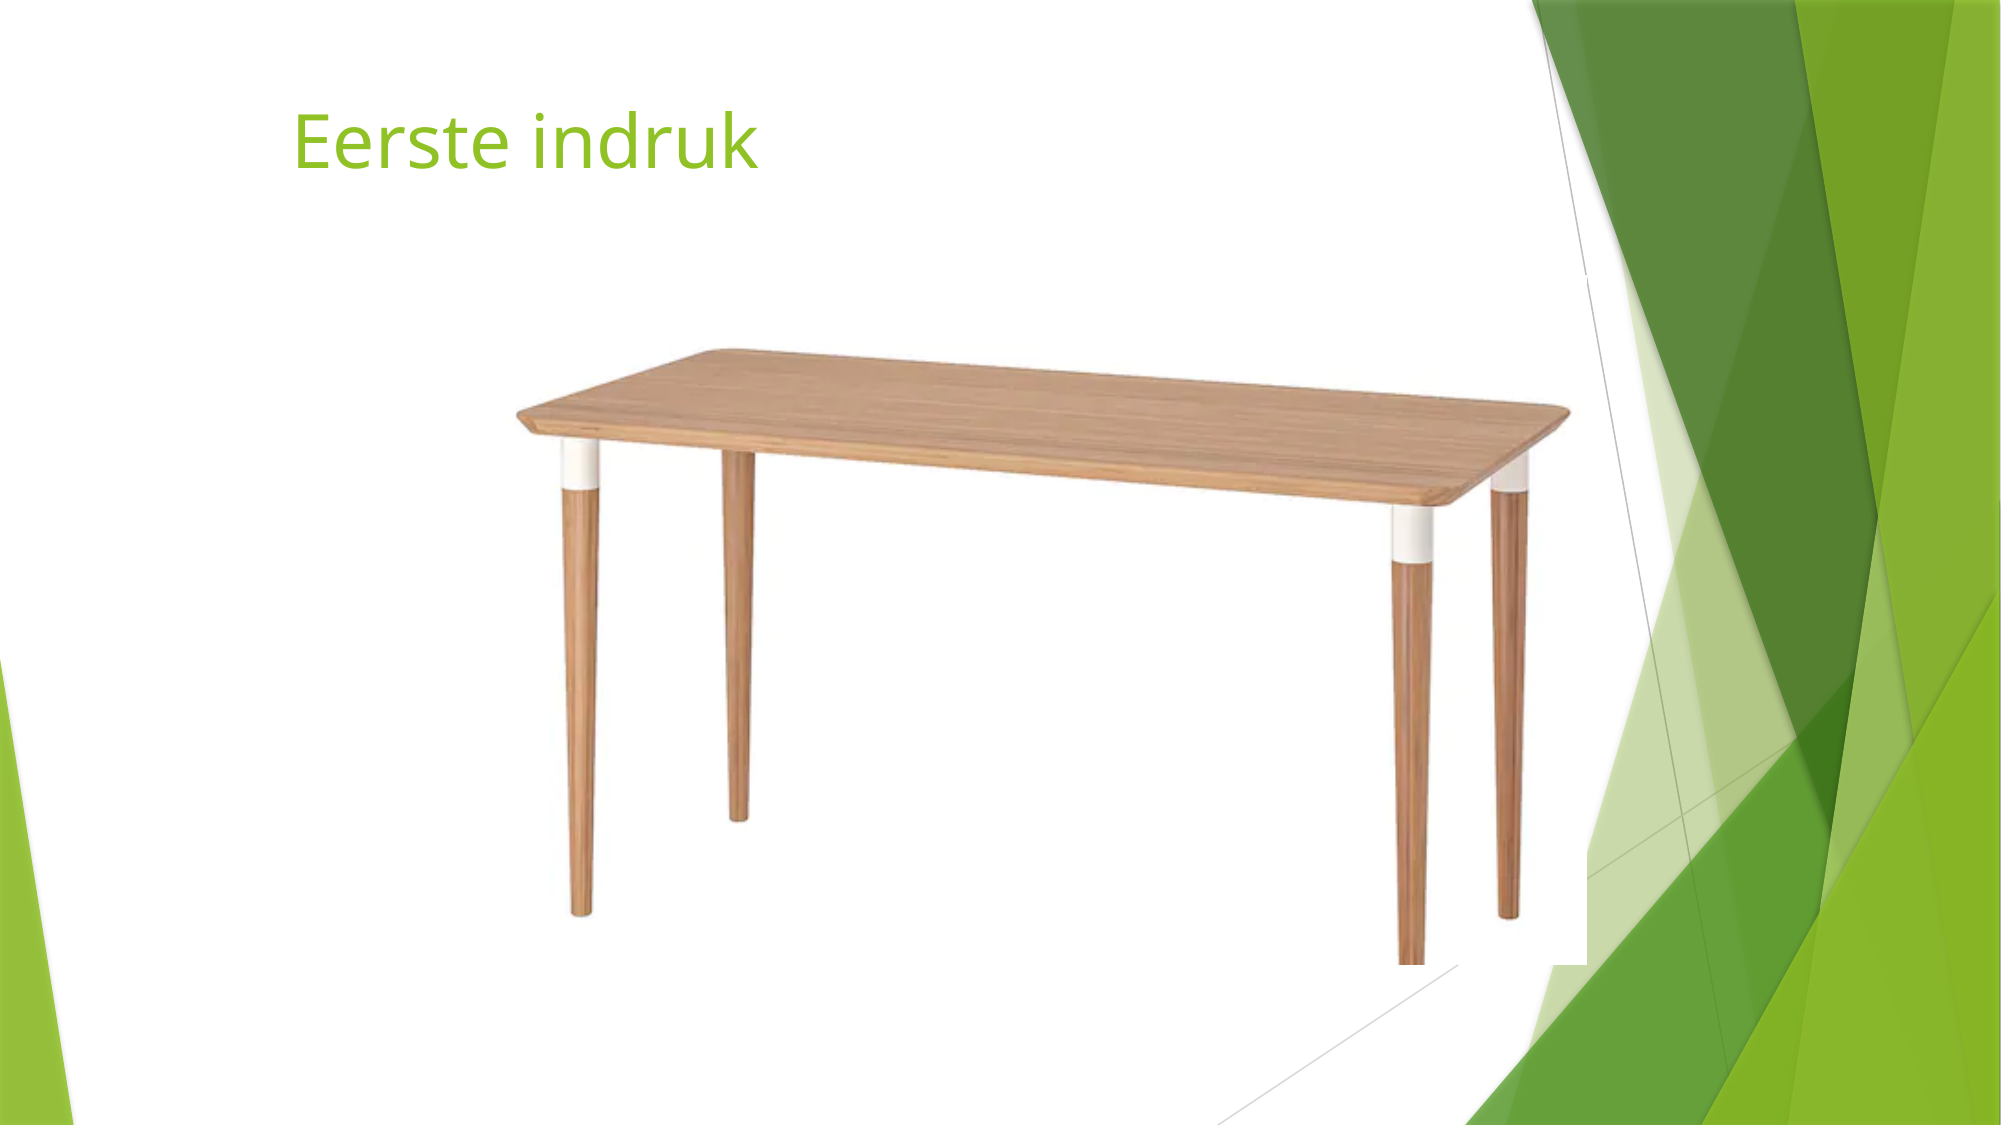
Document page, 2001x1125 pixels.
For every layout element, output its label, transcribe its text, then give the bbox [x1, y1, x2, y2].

title Eerste indruk [273, 45, 1900, 233]
picture [486, 275, 1588, 965]
